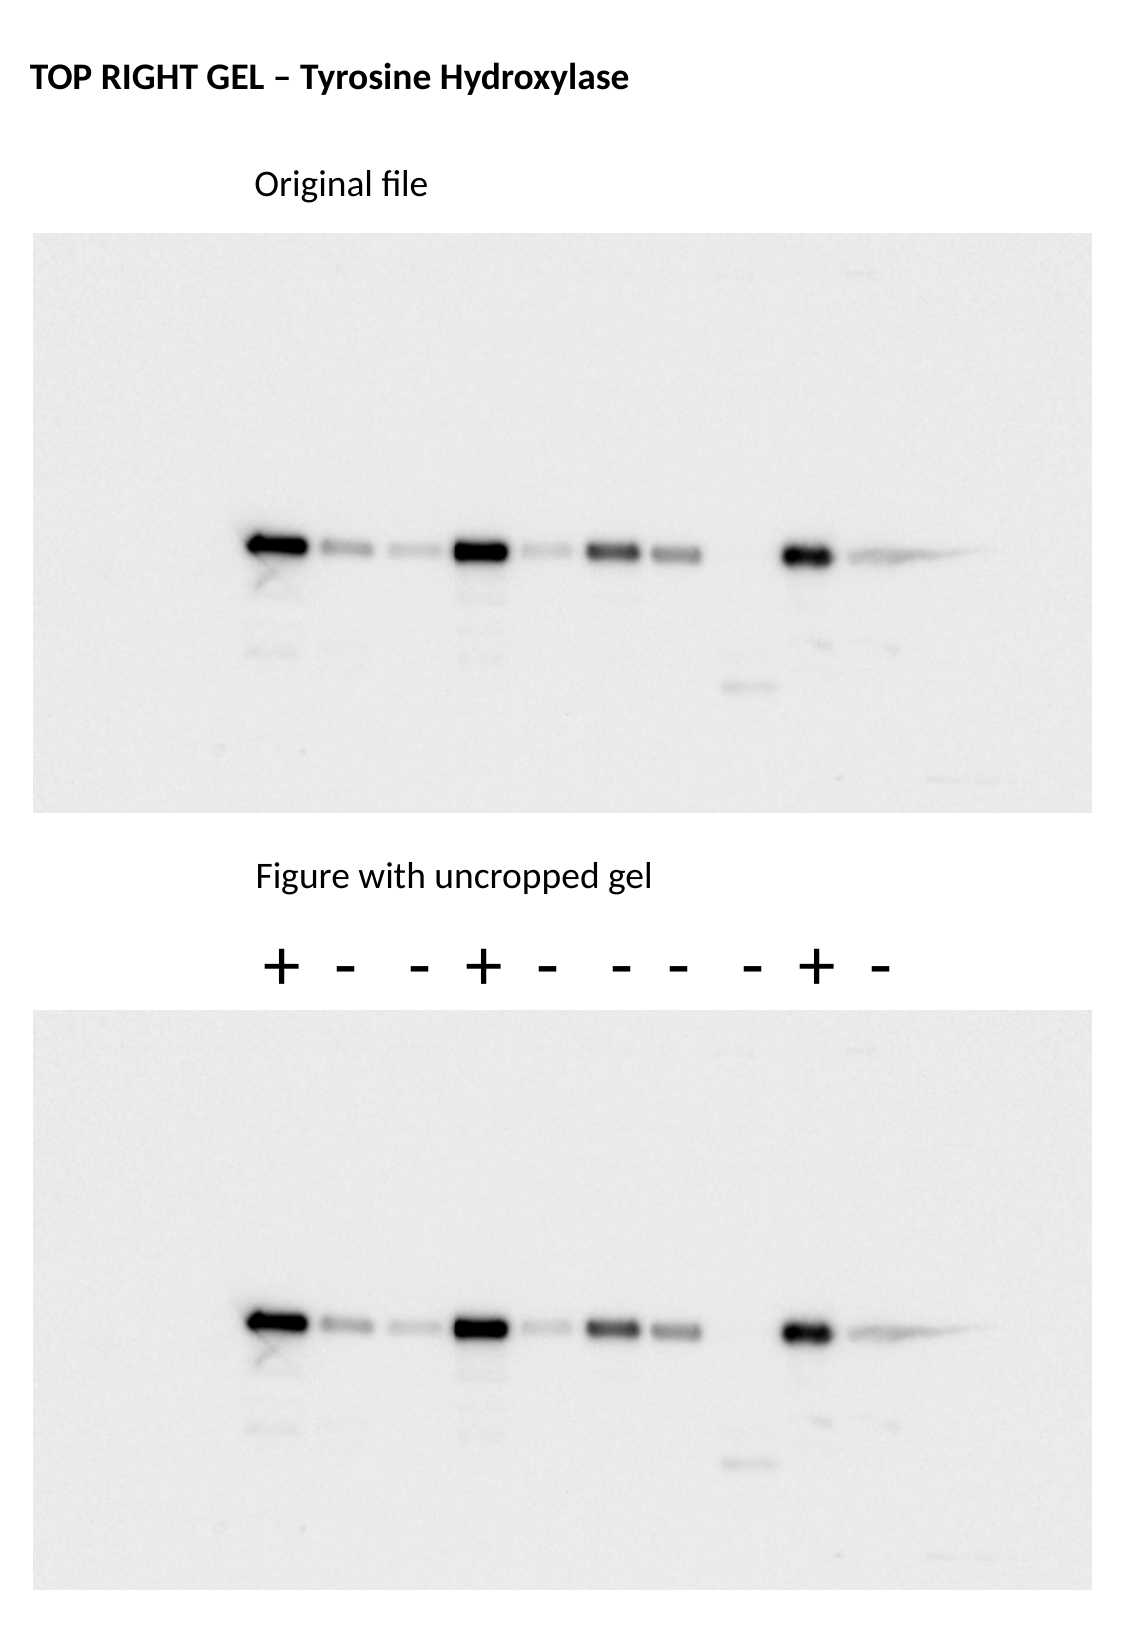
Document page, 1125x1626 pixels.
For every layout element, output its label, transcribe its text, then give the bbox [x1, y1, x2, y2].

picture [32, 233, 1092, 813]
text_box TOP RIGHT GEL – Tyrosine Hydroxylase [14, 44, 646, 105]
text_box + - - + - - - - + - [248, 907, 926, 1010]
picture [32, 1010, 1092, 1590]
text_box Figure with uncropped gel [240, 843, 669, 904]
text_box Original file [239, 151, 444, 212]
